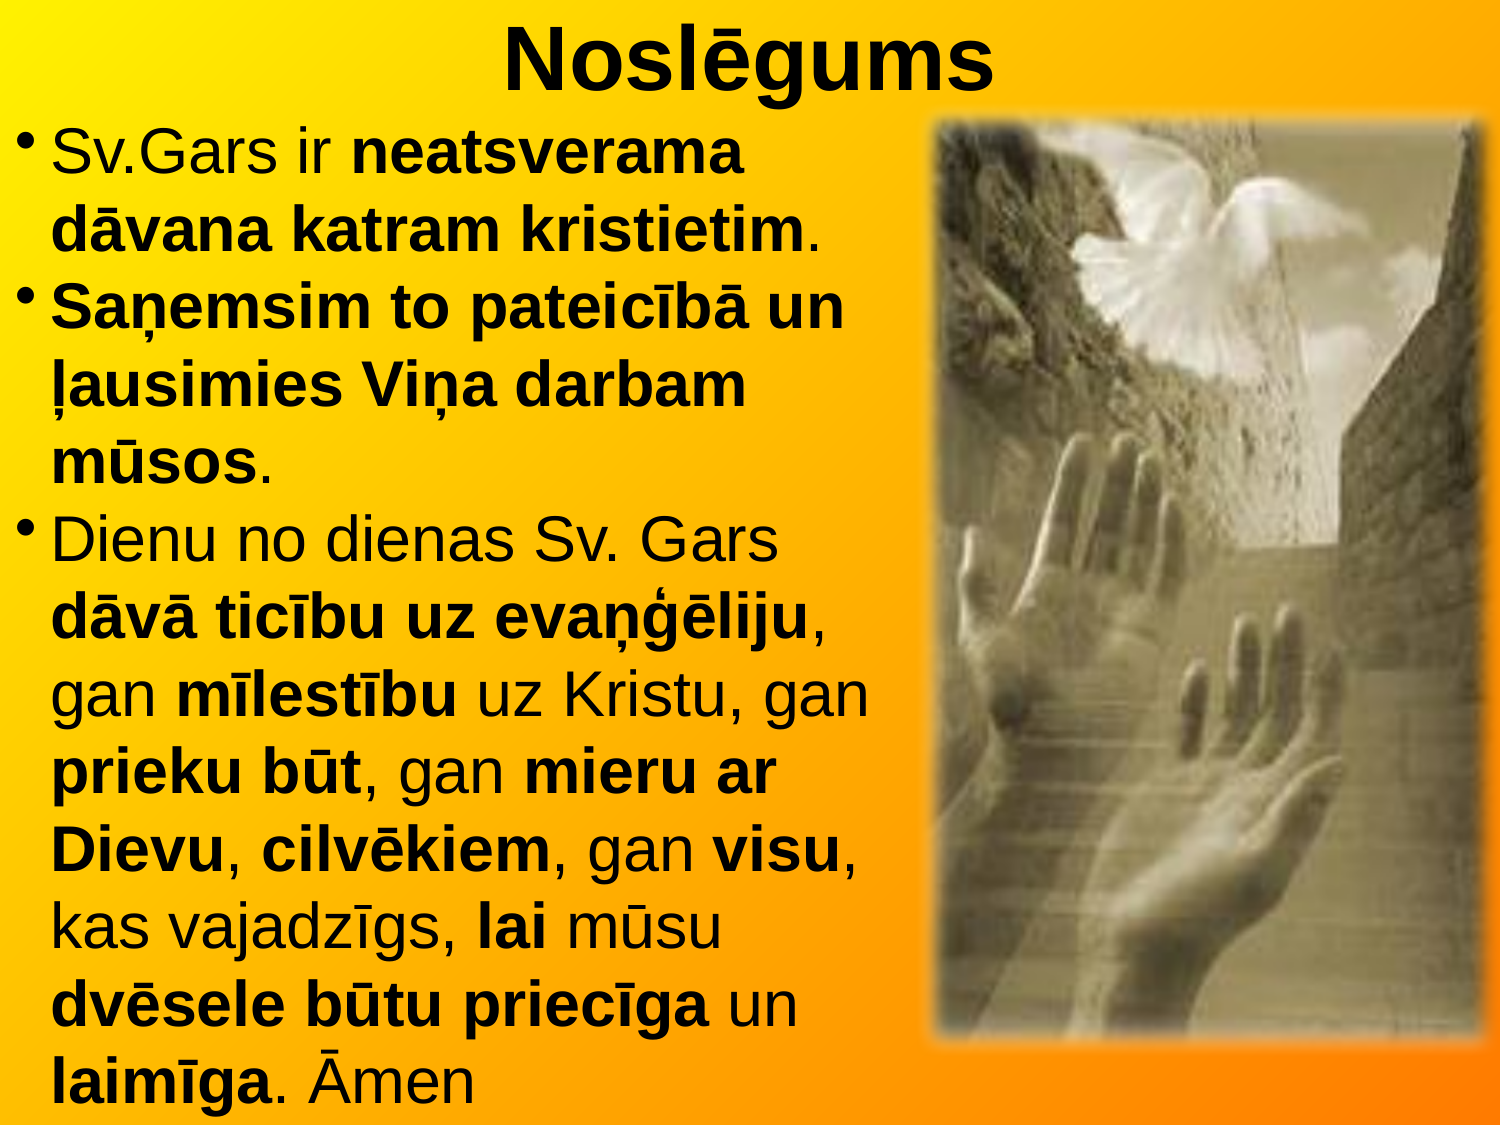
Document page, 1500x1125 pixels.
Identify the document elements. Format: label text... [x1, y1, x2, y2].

title Noslēgums [0, 0, 1500, 101]
picture [915, 101, 1500, 1059]
text_box Sv.Gars ir neatsverama dāvana katram kristietim. Saņemsim to pateicībā un ļausimies Viņa darbam mūsos. Dienu no dienas Sv. Gars dāvā ticību uz evaņģēliju, gan mīlestību uz Kristu, gan prieku būt, gan mieru ar Dievu, cilvēkiem, gan visu, kas vajadzīgs, lai mūsu dvēsele būtu priecīga un laimīga. Āmen [0, 101, 939, 1124]
